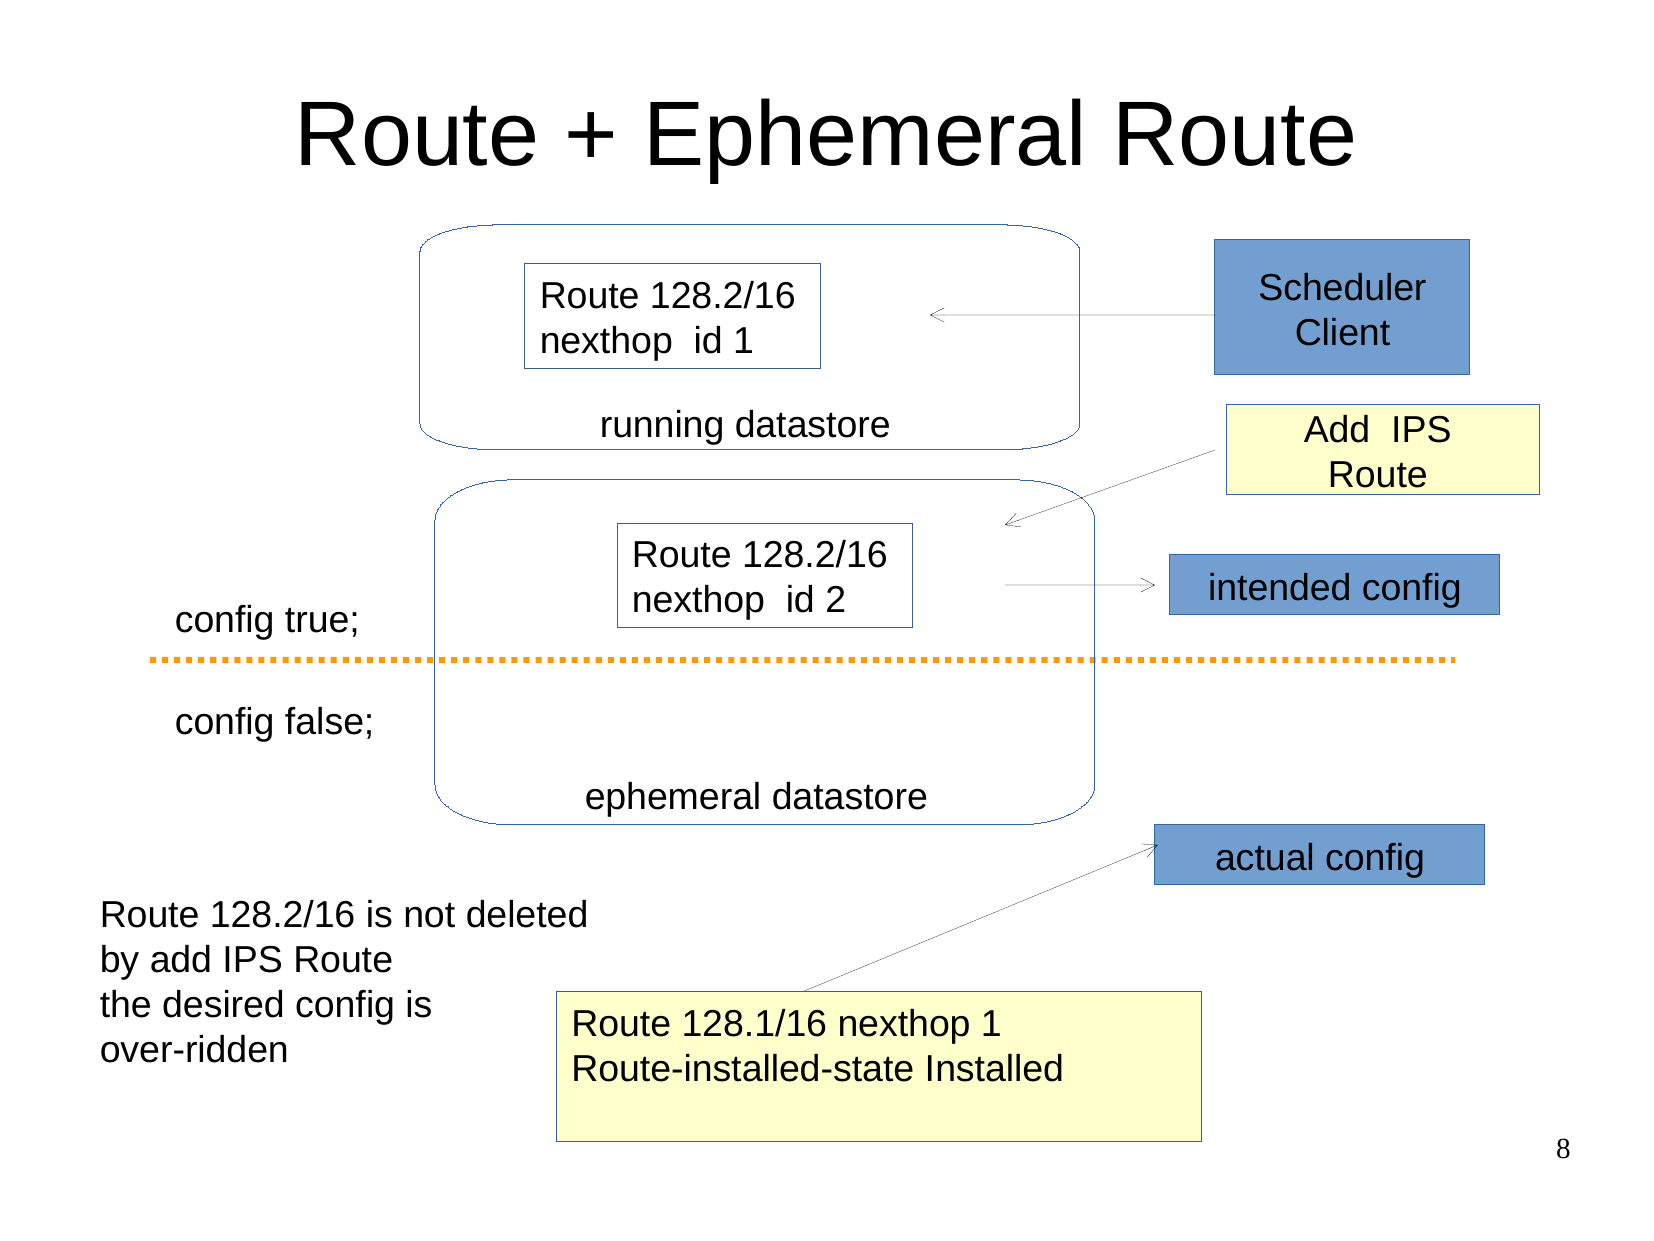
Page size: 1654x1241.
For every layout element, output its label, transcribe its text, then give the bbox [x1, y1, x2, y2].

title Route + Ephemeral Route [82, 49, 1571, 208]
text_box Route 128.2/16 is not deleted by add IPS Route the desired config is over-ridden [84, 882, 604, 1077]
text_box Route 128.2/16 nexthop id 2 [617, 523, 913, 628]
text_box [1004, 577, 1156, 593]
text_box Scheduler Client [1214, 239, 1470, 375]
text_box ephemeral datastore [569, 764, 943, 825]
text_box running datastore [584, 393, 906, 453]
text_box config true; [160, 588, 375, 648]
text_box intended config [1169, 554, 1500, 615]
text_box [1005, 449, 1216, 528]
text_box actual config [1154, 824, 1485, 885]
text_box [434, 479, 1095, 825]
text_box [419, 224, 1080, 450]
text_box config false; [160, 689, 390, 750]
text_box Add IPS Route [1226, 404, 1540, 495]
text_box [804, 843, 1158, 991]
text_box Route 128.1/16 nexthop 1 Route-installed-state Installed [556, 991, 1202, 1142]
slide_number 8 [1185, 1129, 1571, 1216]
